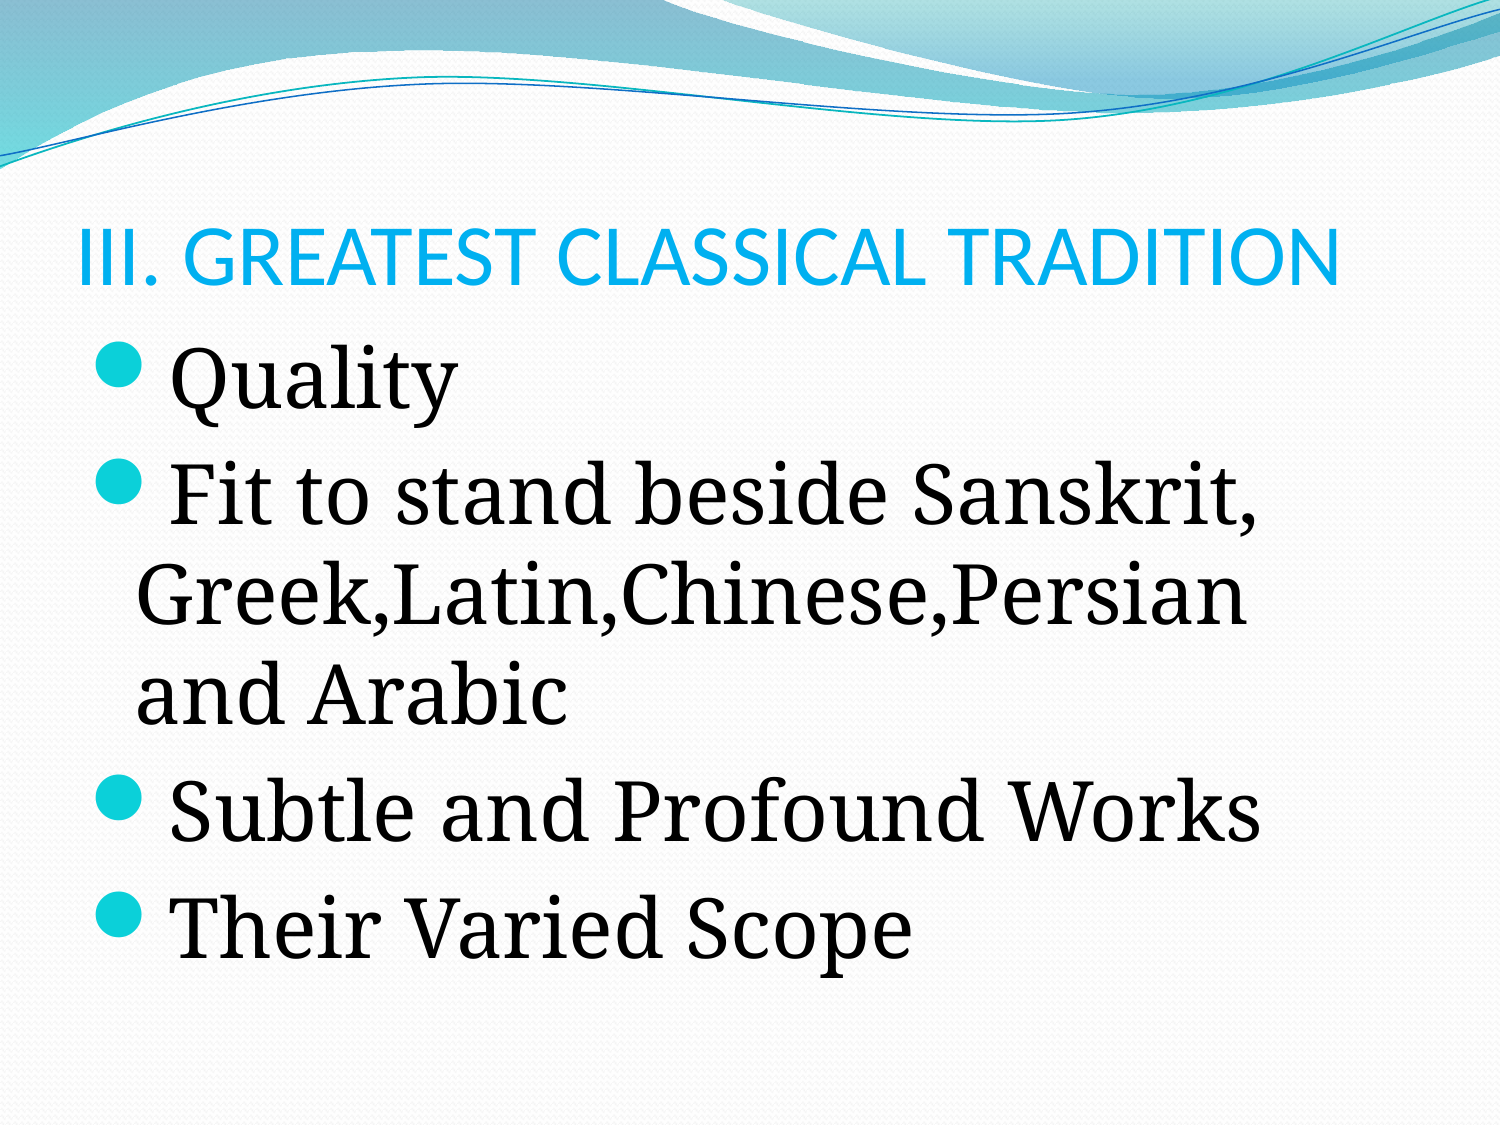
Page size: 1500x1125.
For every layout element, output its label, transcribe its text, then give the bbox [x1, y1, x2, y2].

title III. GREATEST CLASSICAL TRADITION [75, 115, 1425, 303]
list Quality Fit to stand beside Sanskrit, Greek,Latin,Chinese,Persian and Arabic Subtle and Profound Works Their Varied Scope [75, 317, 1425, 1038]
